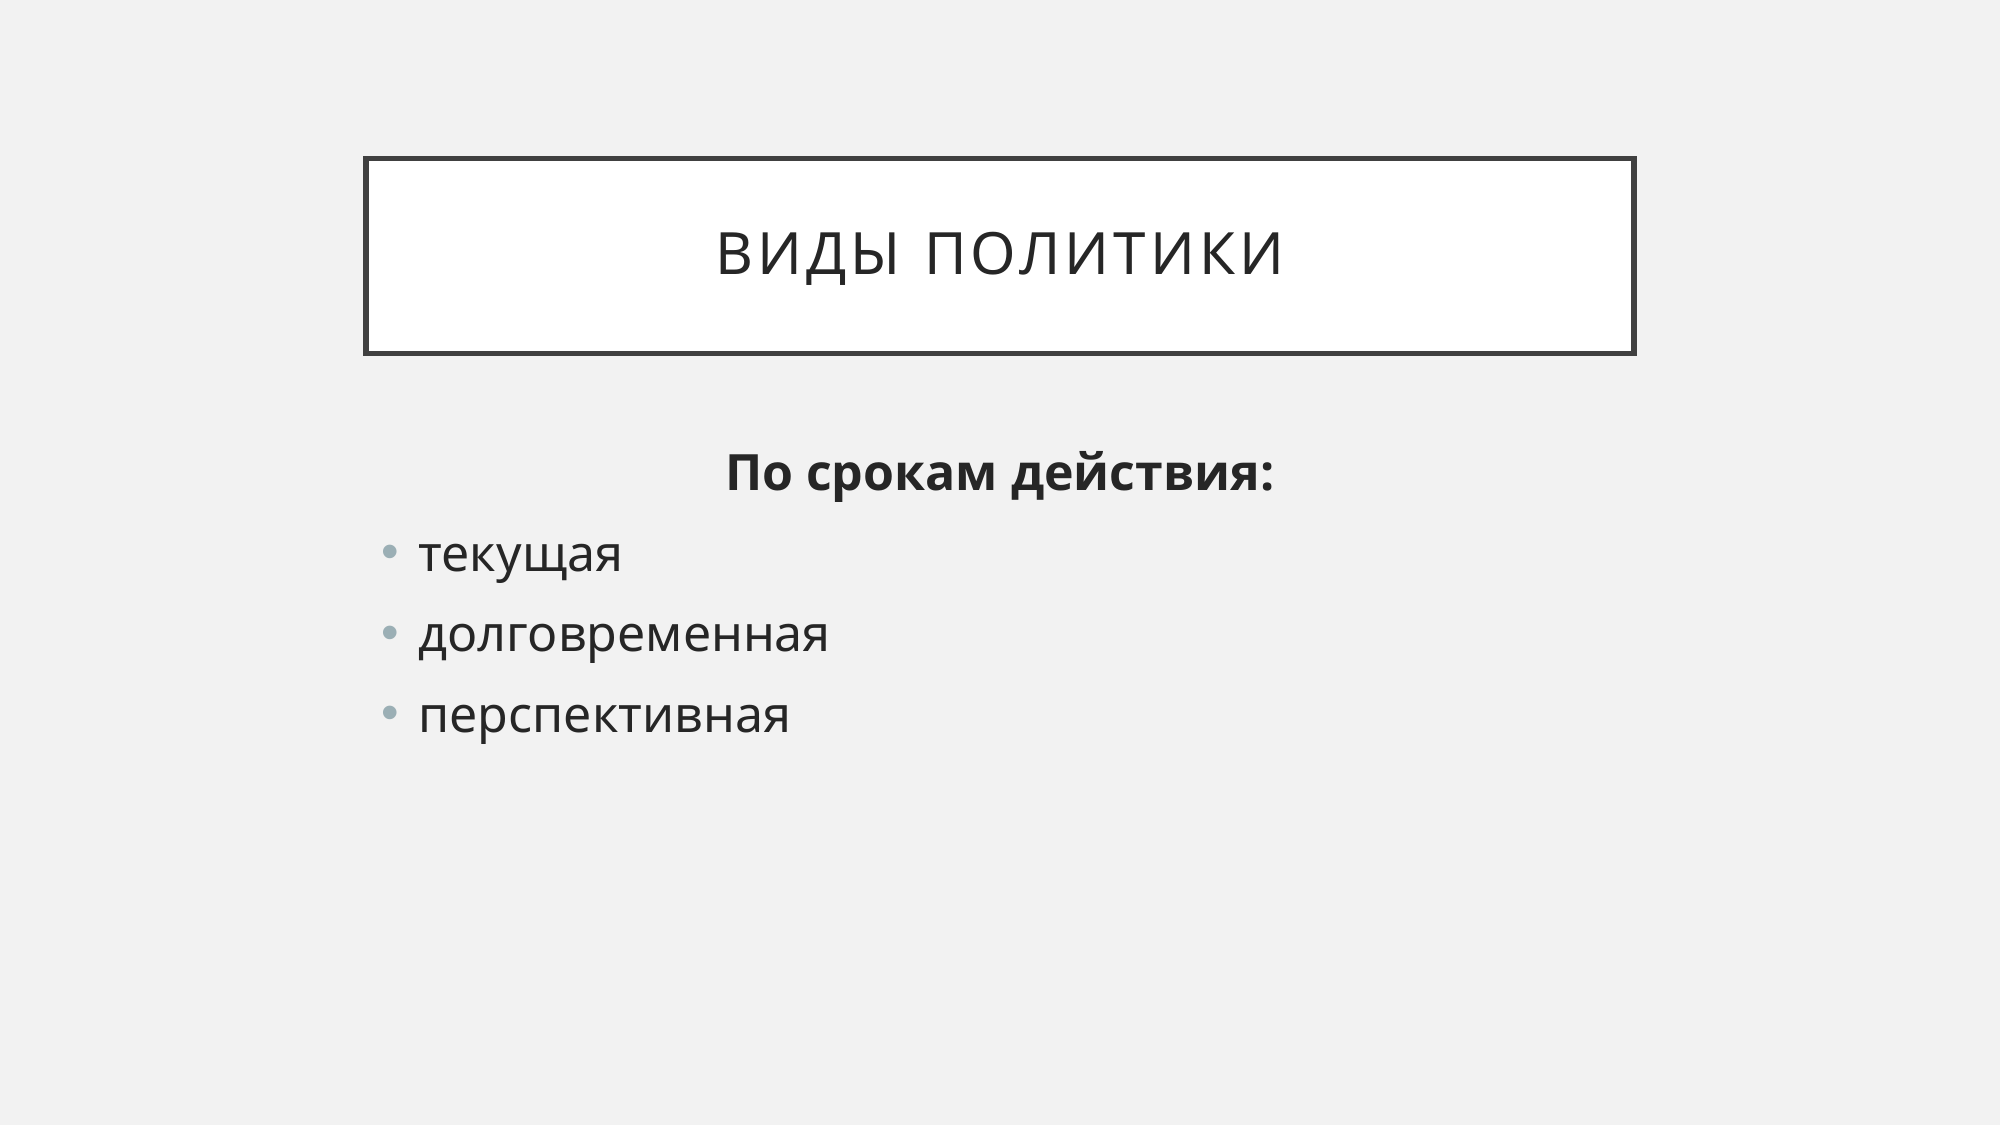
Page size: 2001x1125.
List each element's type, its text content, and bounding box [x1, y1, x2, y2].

title Виды политики [363, 156, 1637, 356]
list По срокам действия: текущая долговременная перспективная [366, 432, 1634, 942]
